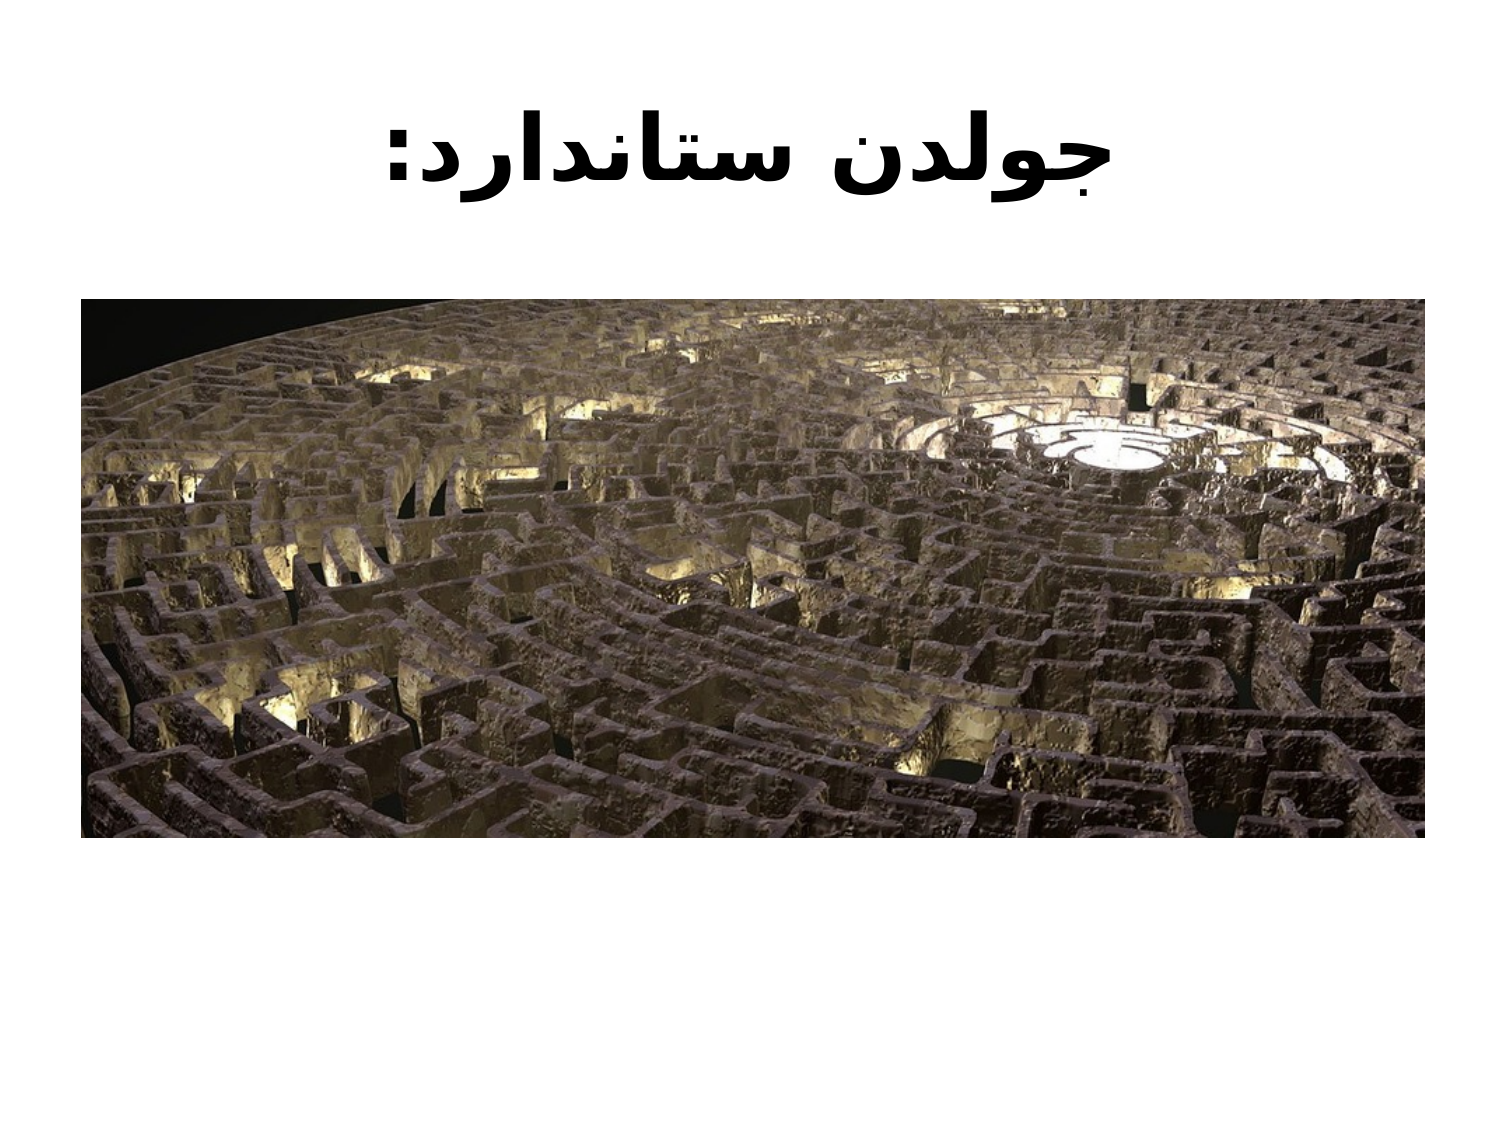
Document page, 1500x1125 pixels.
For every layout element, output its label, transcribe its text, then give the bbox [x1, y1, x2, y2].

text_box جولدن ستاندارد: [0, 50, 1500, 238]
picture [80, 299, 1426, 838]
